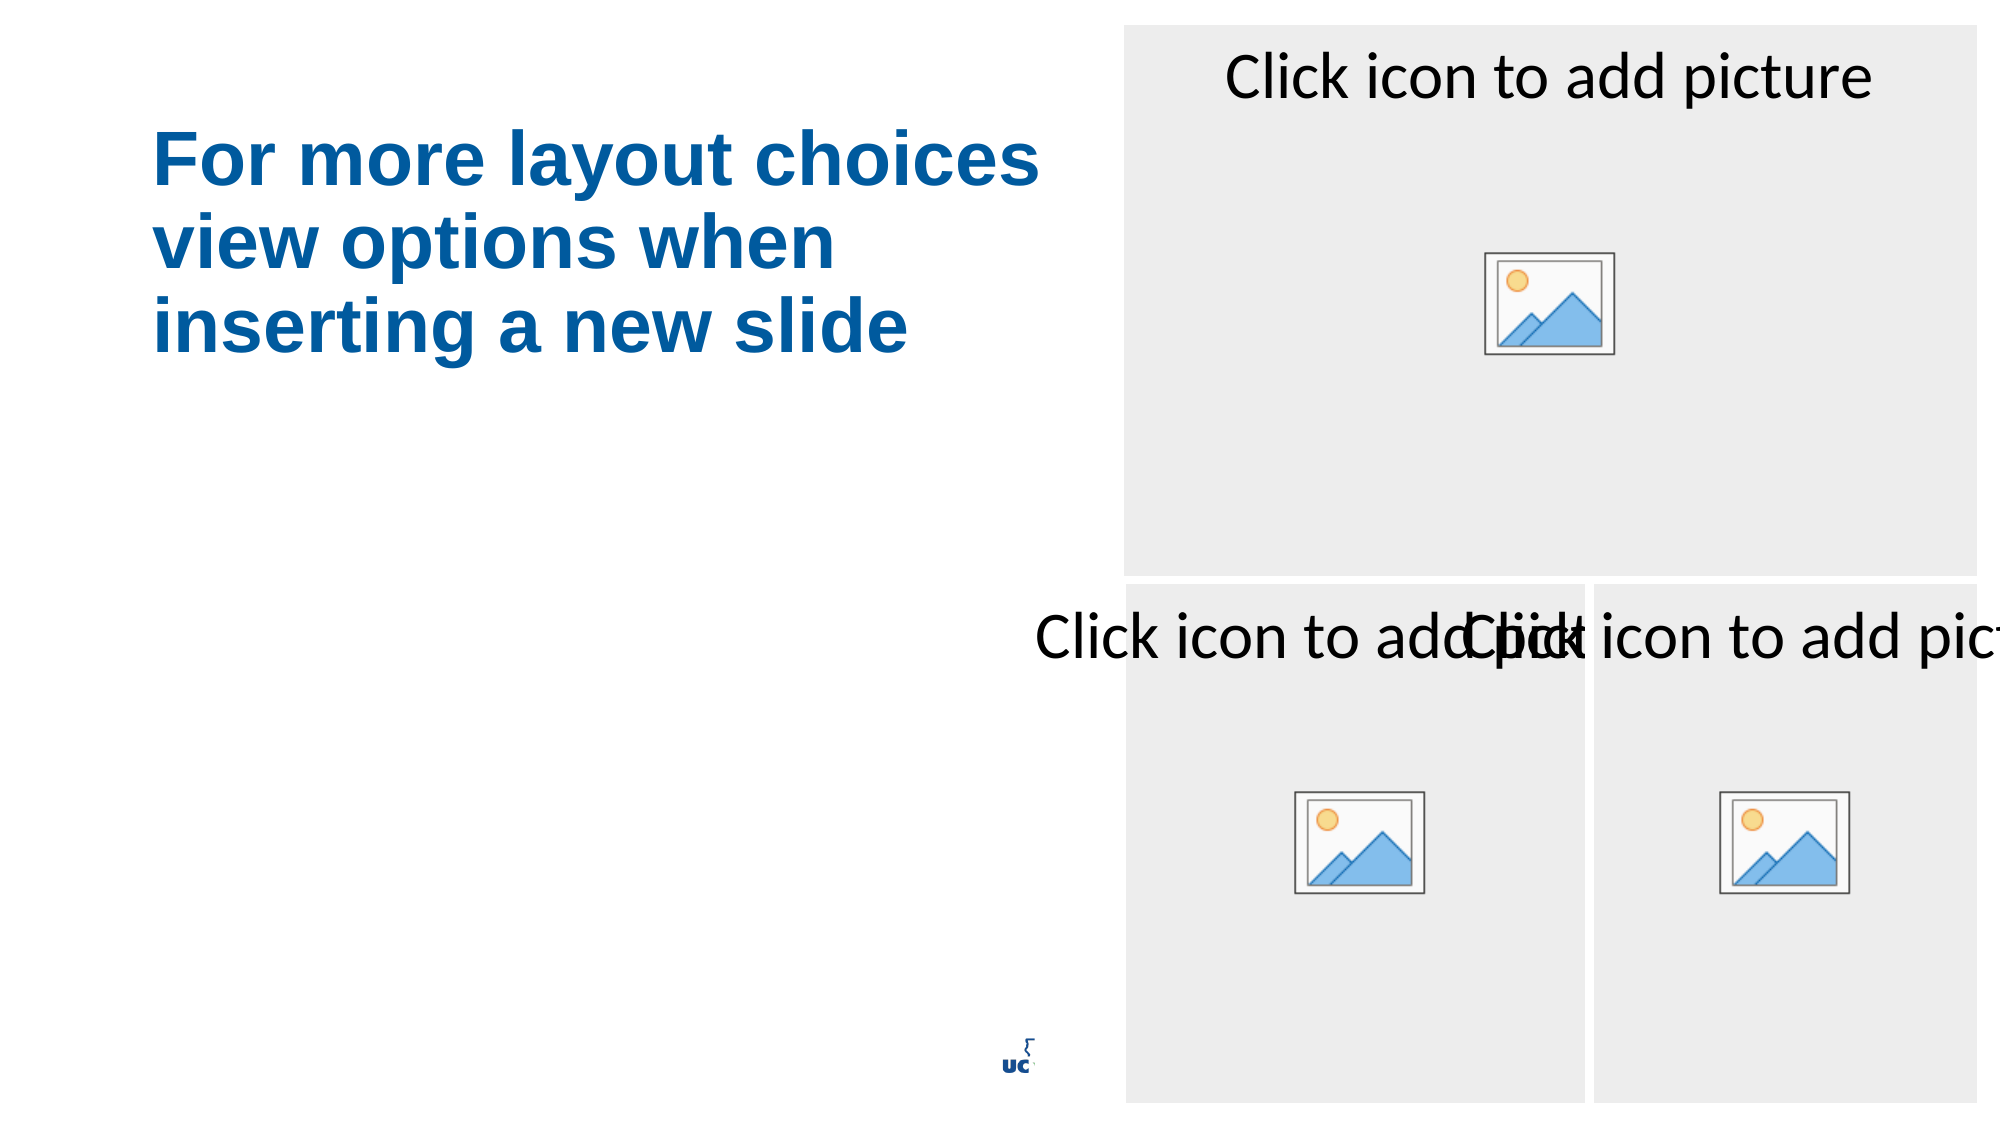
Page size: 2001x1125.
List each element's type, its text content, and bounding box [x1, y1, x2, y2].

title For more layout choices view options when inserting a new slide [137, 111, 1069, 330]
picture [1123, 24, 1977, 1103]
picture [985, 983, 1985, 1125]
